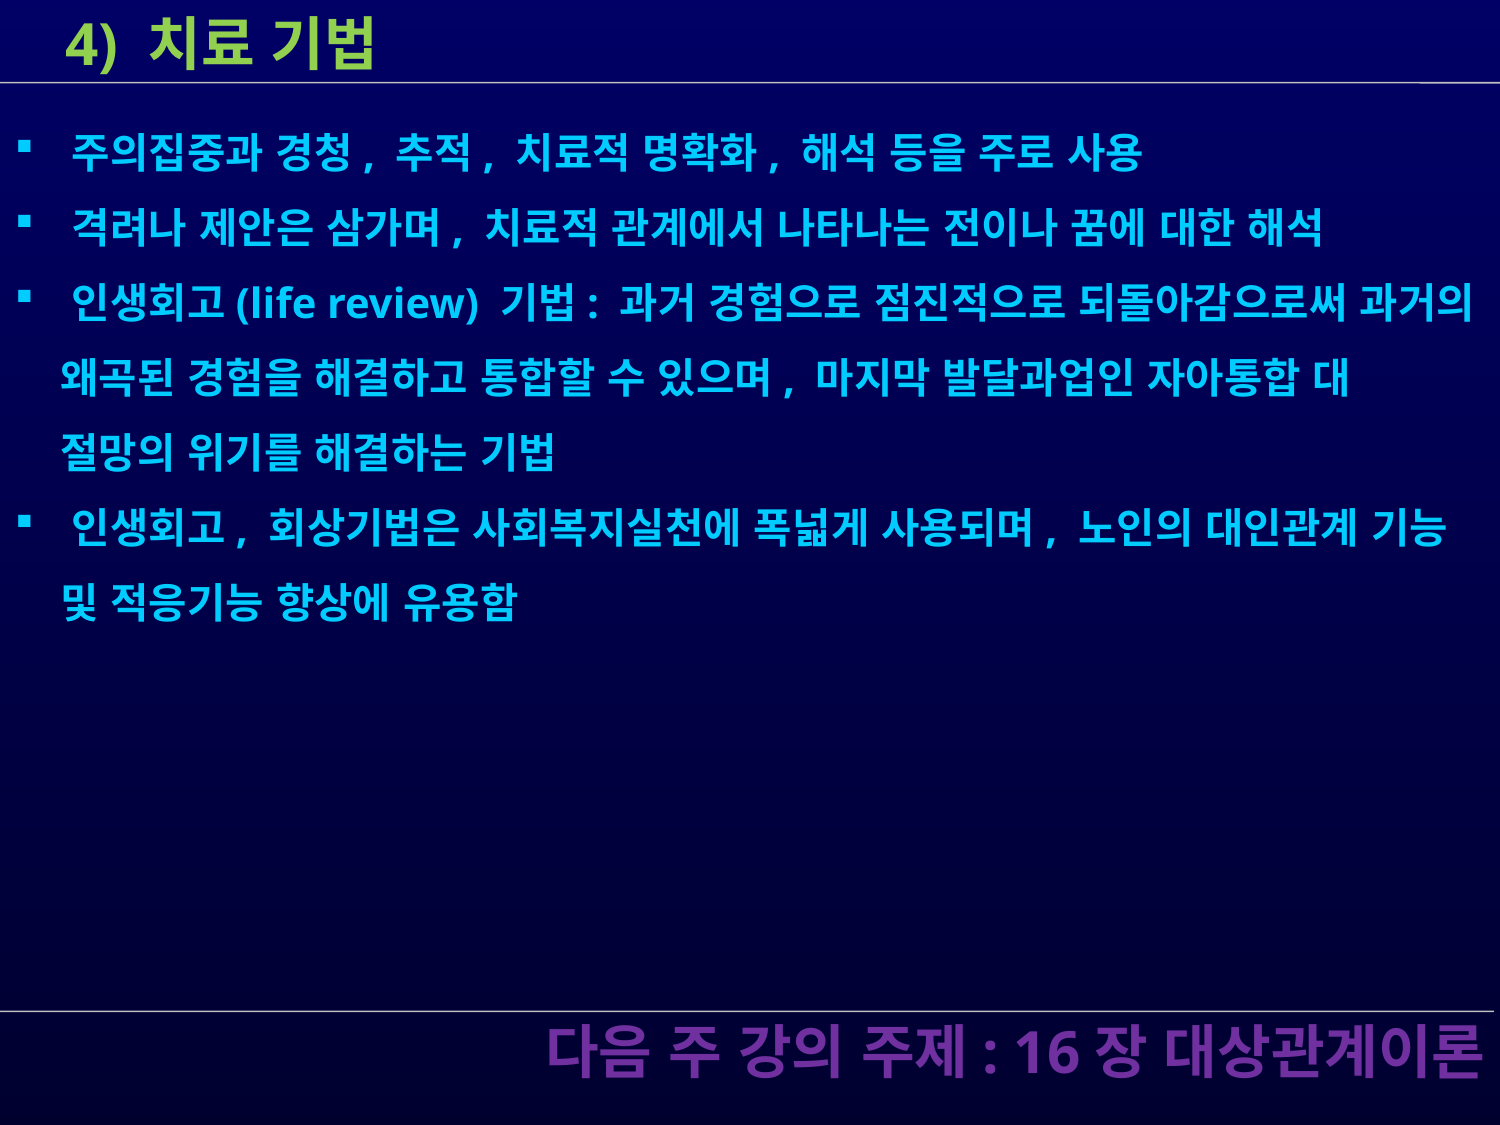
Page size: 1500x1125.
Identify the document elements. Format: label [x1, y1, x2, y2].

text_box [0, 0, 1500, 1094]
